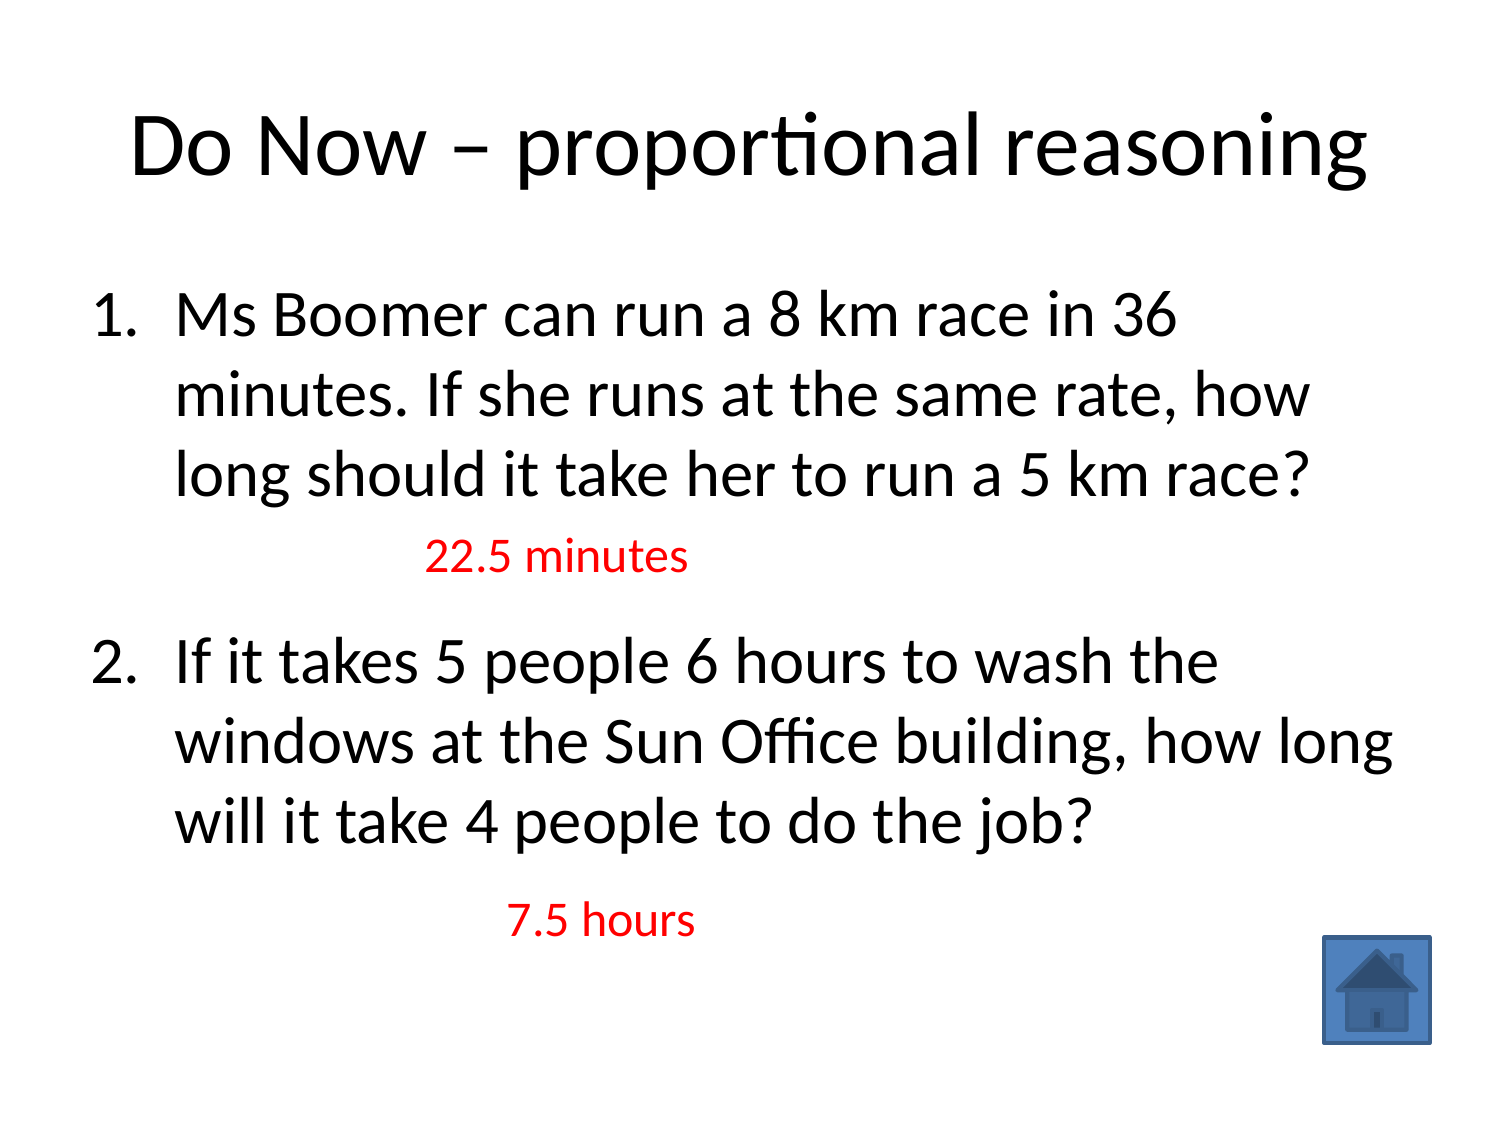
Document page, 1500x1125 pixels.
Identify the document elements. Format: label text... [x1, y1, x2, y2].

text_box 22.5 minutes [410, 515, 938, 591]
text_box [1322, 935, 1432, 1045]
text_box 7.5 hours [492, 878, 809, 954]
title Do Now – proportional reasoning [75, 45, 1425, 233]
list Ms Boomer can run a 8 km race in 36 minutes. If she runs at the same rate, how long should it take her to run a 5 km race? If it takes 5 people 6 hours to wash the windows at the Sun Office building, how long will it take 4 people to do the job? [75, 262, 1425, 1005]
